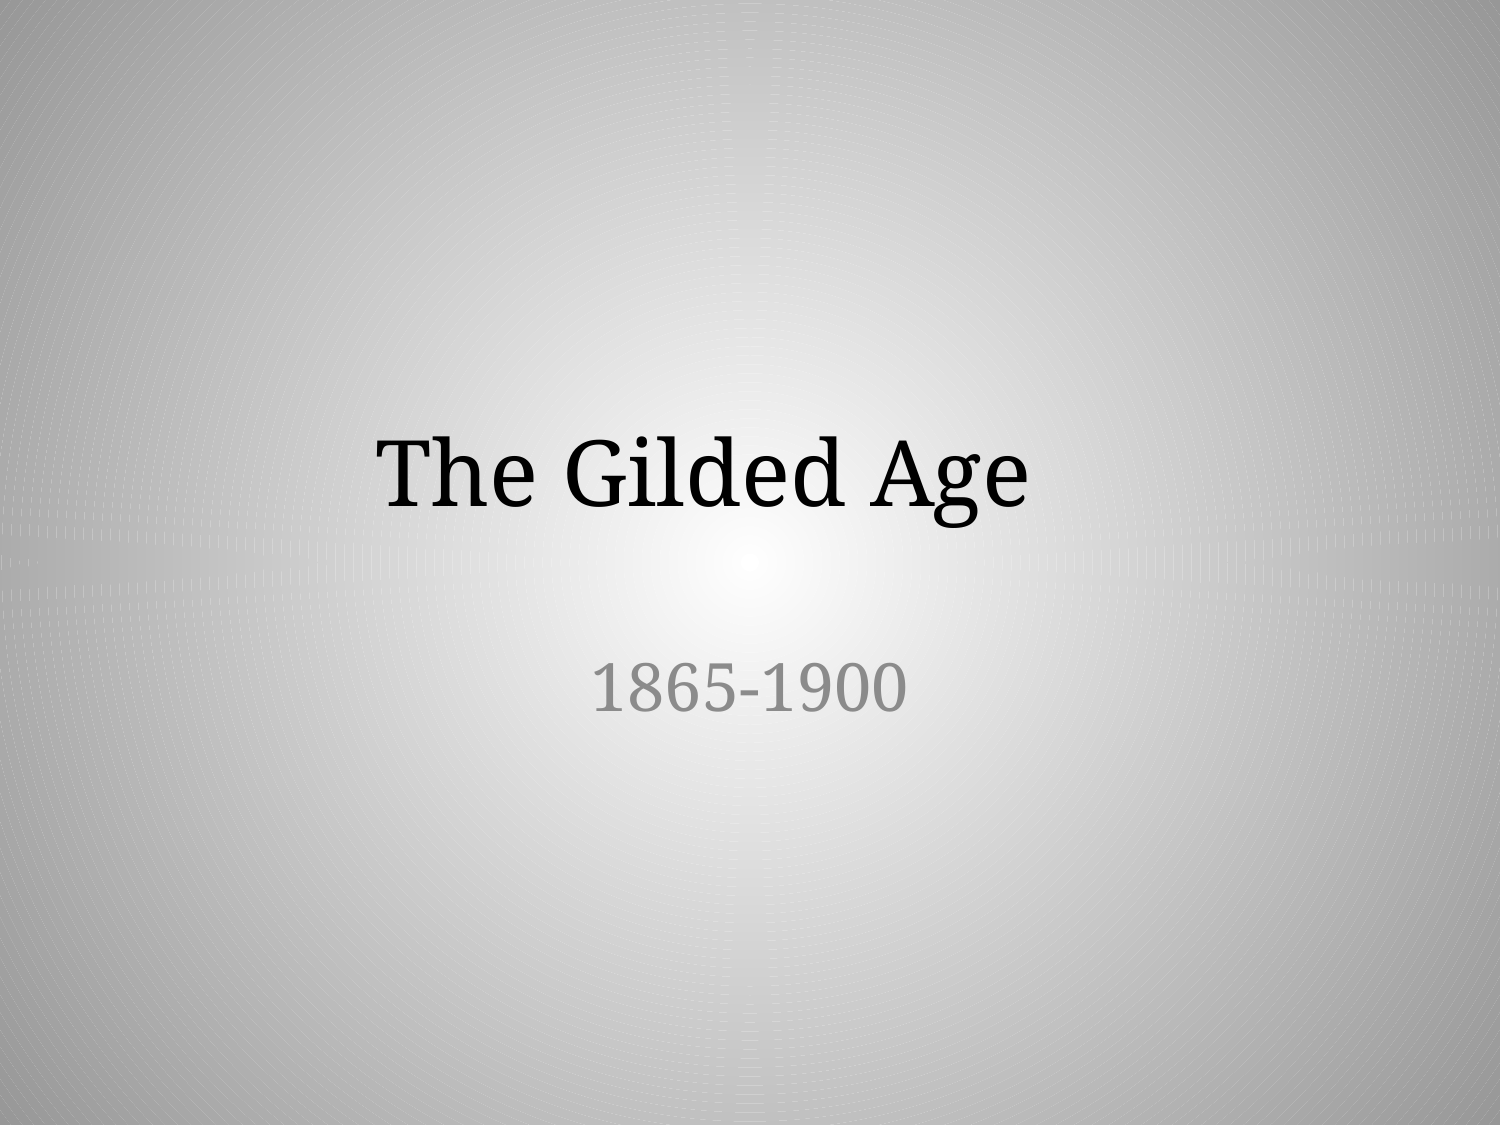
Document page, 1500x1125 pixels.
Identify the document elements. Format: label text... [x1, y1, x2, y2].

subtitle 1865-1900 [225, 637, 1275, 925]
title The Gilded Age [112, 349, 1388, 591]
